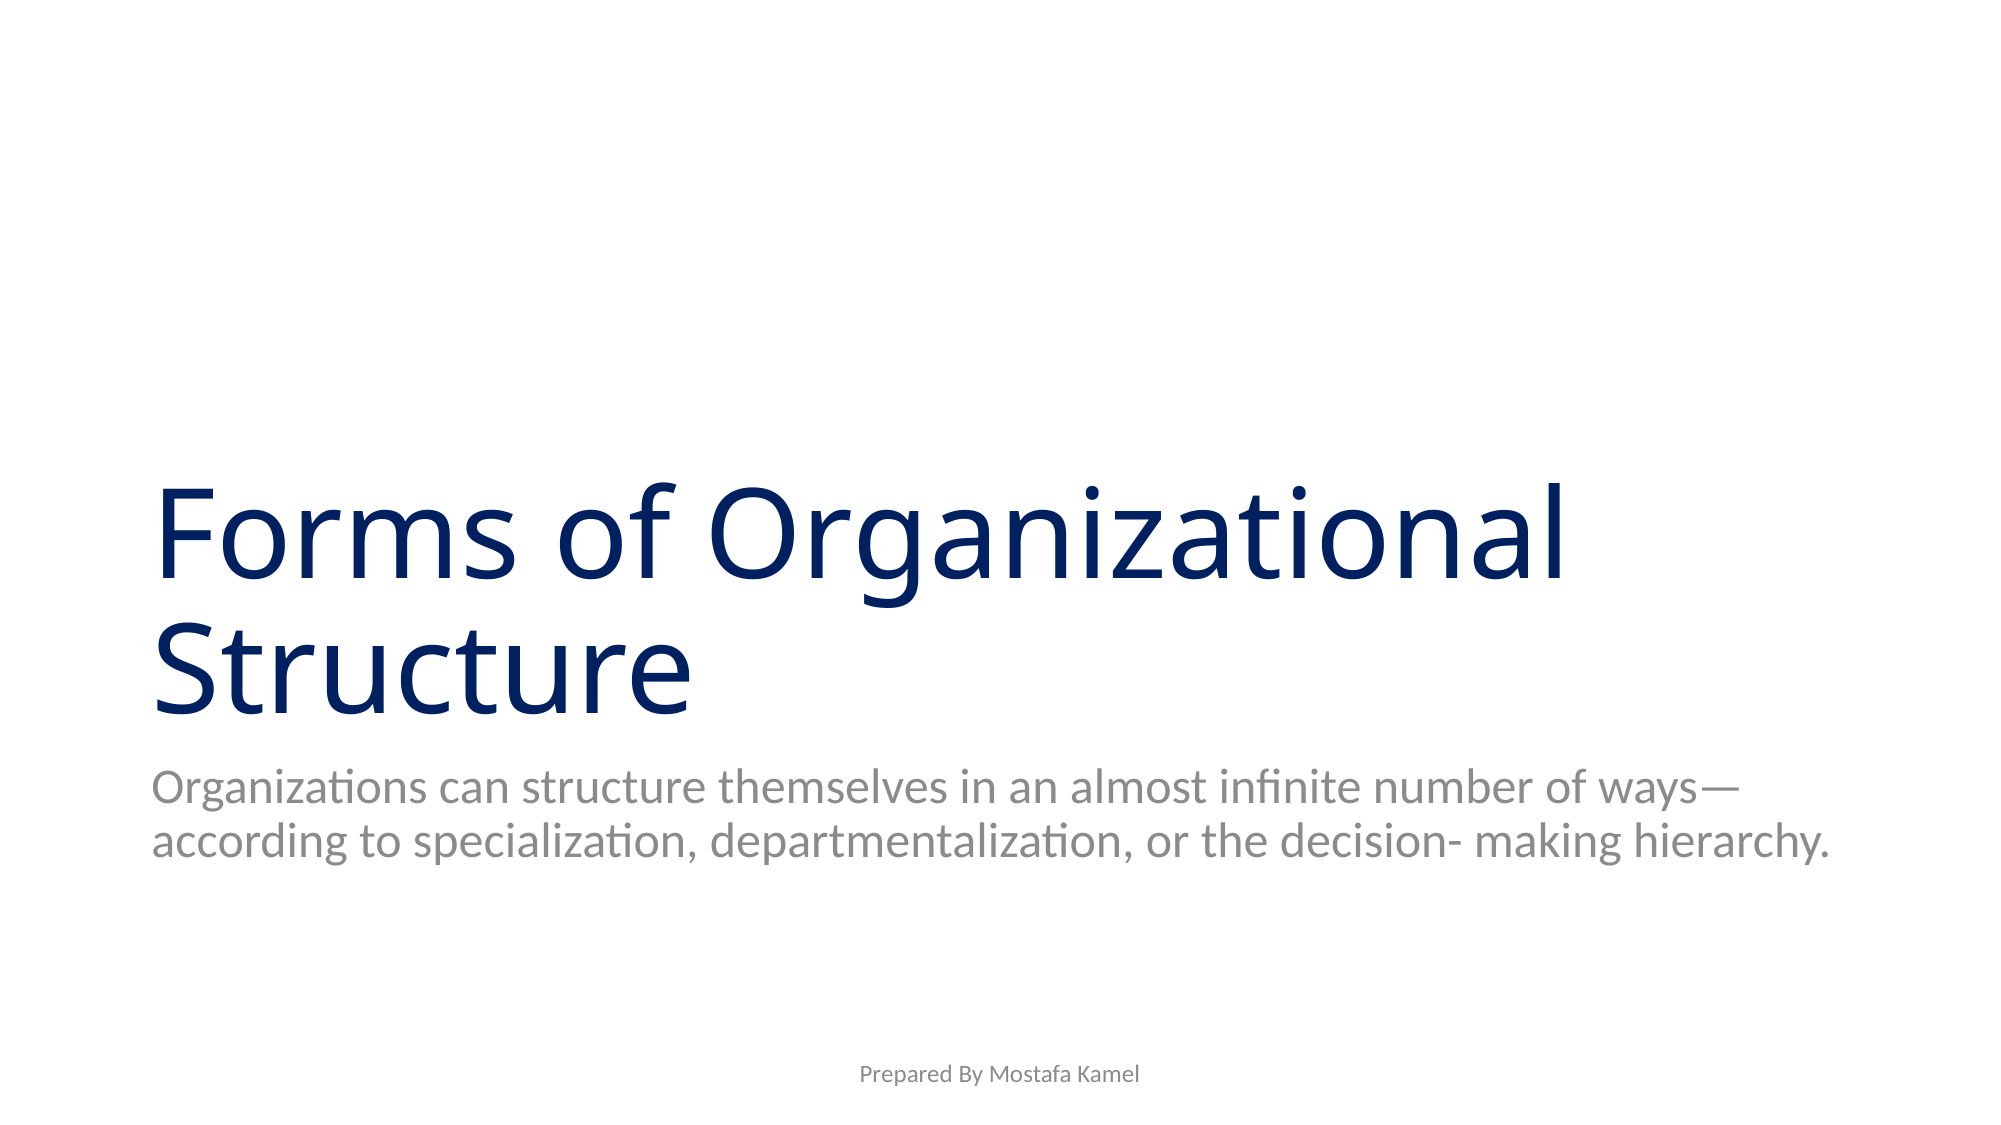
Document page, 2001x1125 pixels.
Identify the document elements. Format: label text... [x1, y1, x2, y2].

footer Prepared By Mostafa Kamel [662, 1042, 1338, 1103]
title Forms of Organizational Structure [136, 280, 1862, 749]
list Organizations can structure themselves in an almost infinite number of ways—according to specialization, departmentalization, or the decision- making hierarchy. [136, 752, 1862, 999]
